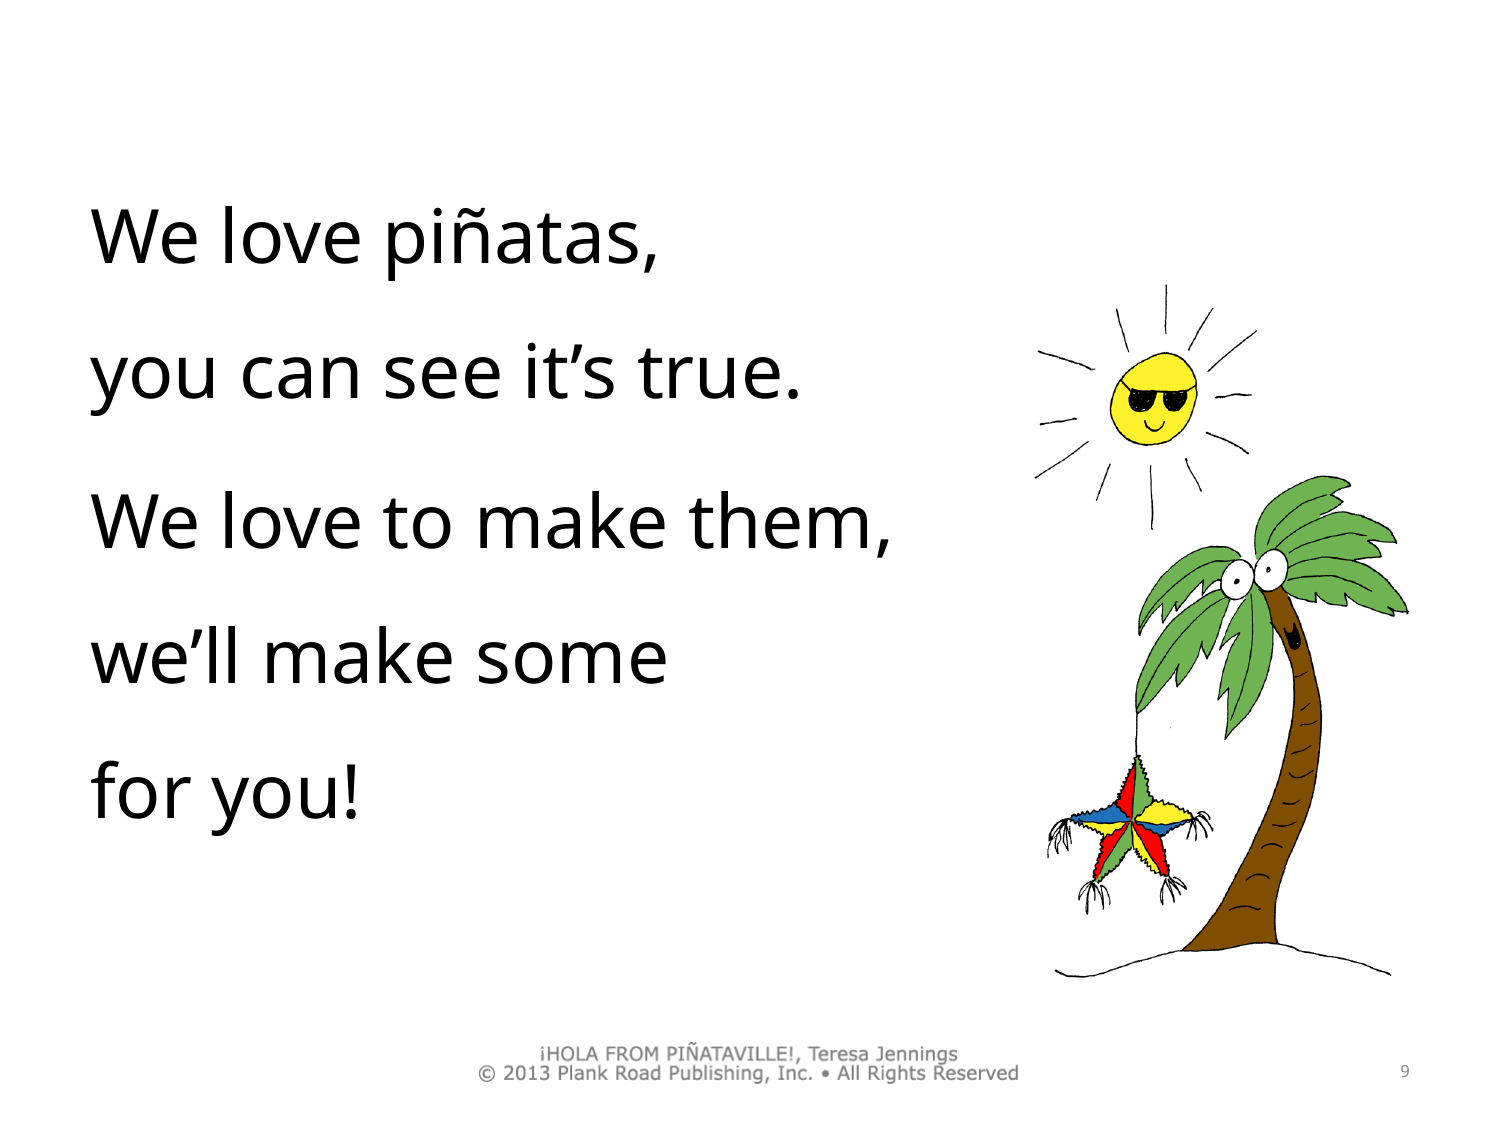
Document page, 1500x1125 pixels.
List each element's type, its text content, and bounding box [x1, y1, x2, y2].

list We love piñatas, you can see it’s true. We love to make them, we’ll make some for you! [75, 136, 988, 1014]
slide_number 9 [1074, 1042, 1425, 1103]
picture [479, 1042, 1018, 1084]
picture [988, 266, 1440, 1003]
